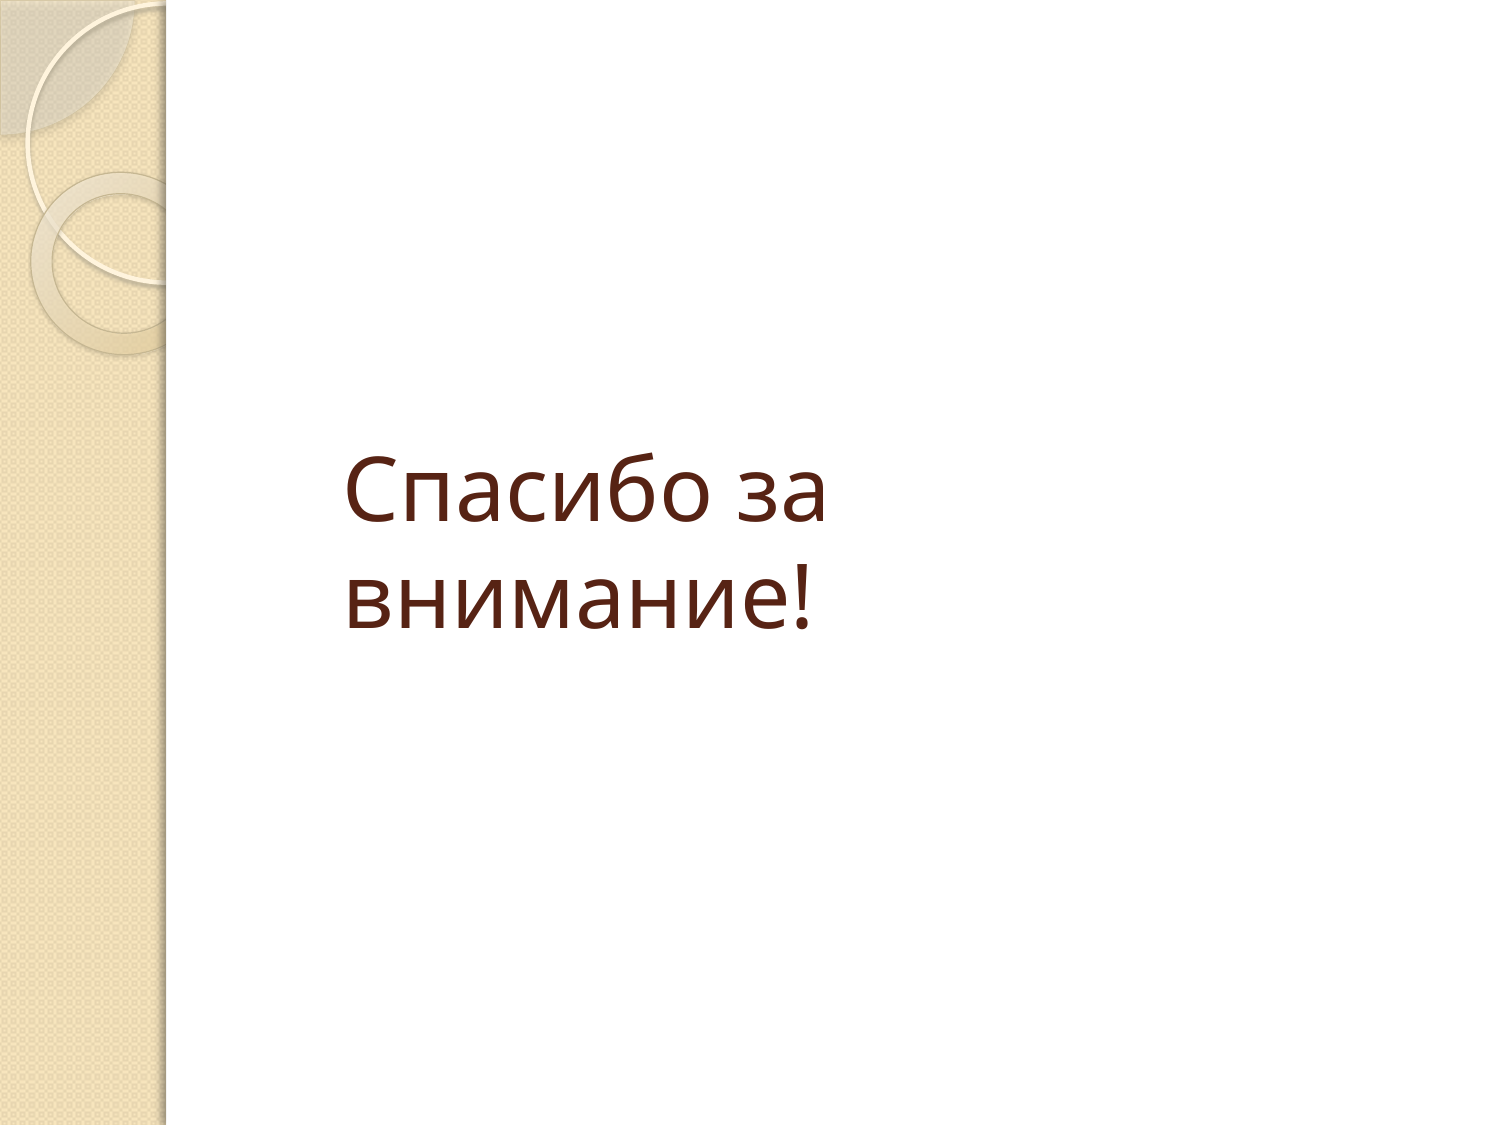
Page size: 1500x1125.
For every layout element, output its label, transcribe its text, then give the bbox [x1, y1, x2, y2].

title Спасибо за внимание! [328, 445, 1241, 633]
